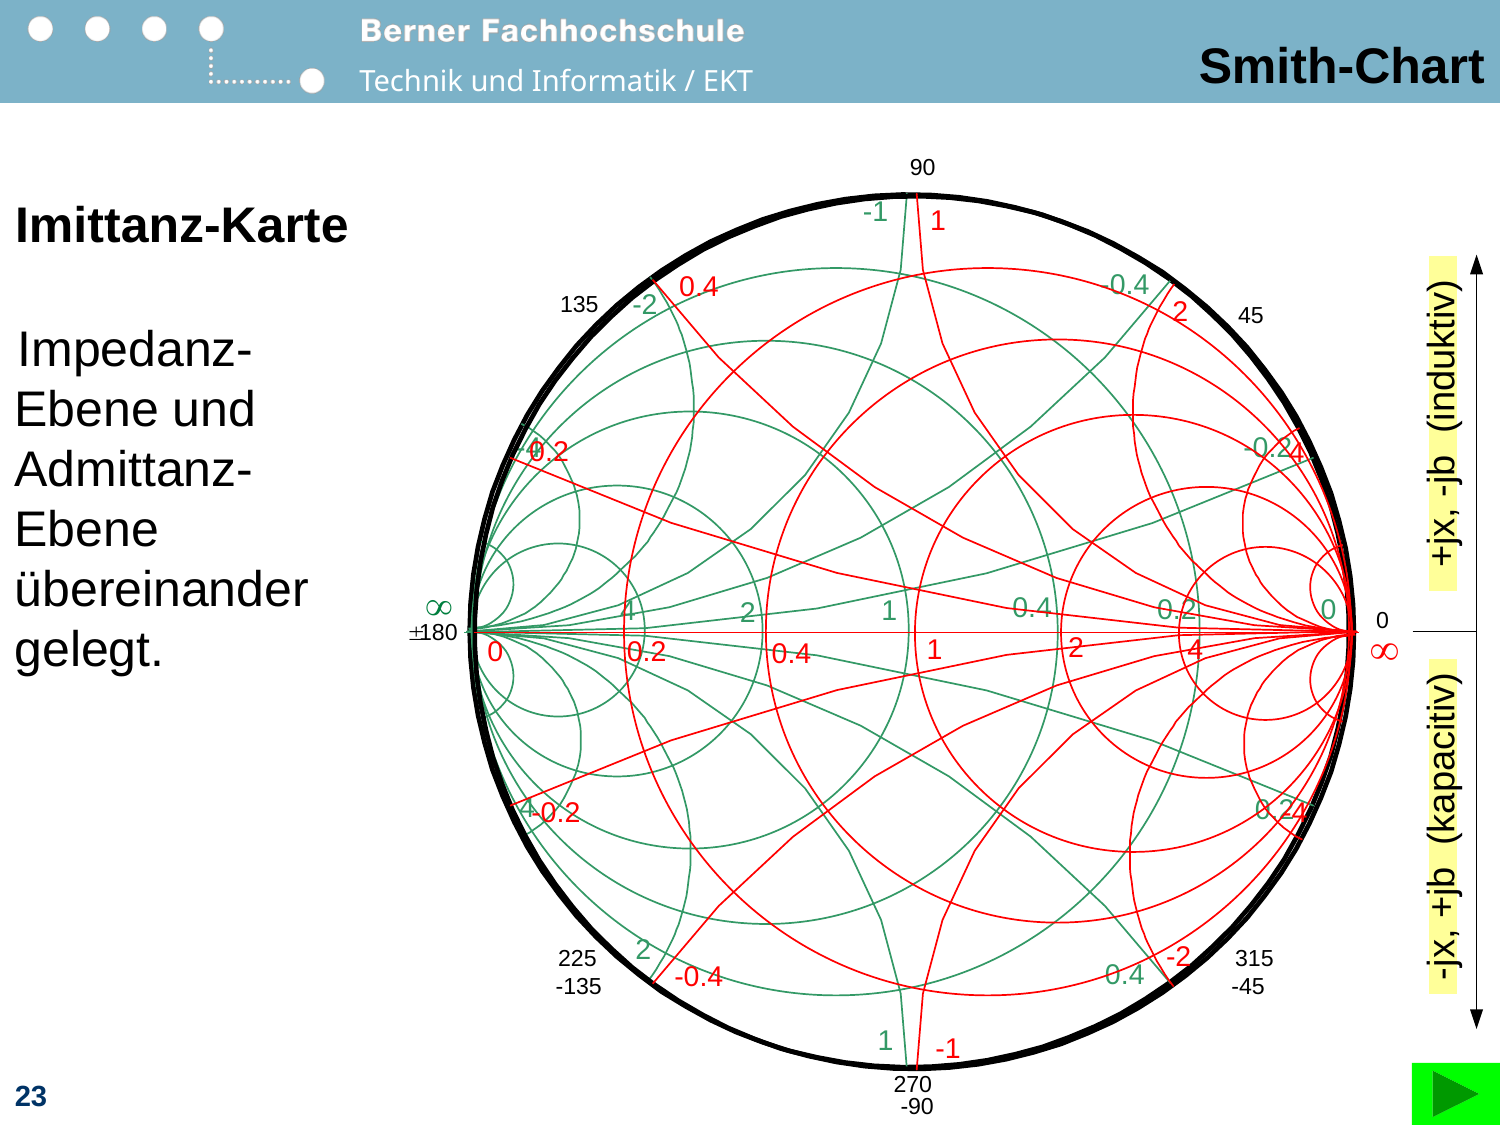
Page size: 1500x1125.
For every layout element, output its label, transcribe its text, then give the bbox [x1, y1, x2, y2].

list Imittanz-Karte [0, 184, 396, 293]
text_box Impedanz-Ebene und Admittanz-Ebene übereinander gelegt. [0, 308, 370, 520]
title Smith-Chart [643, 0, 1500, 102]
picture [0, 0, 1500, 111]
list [401, 149, 1500, 1125]
